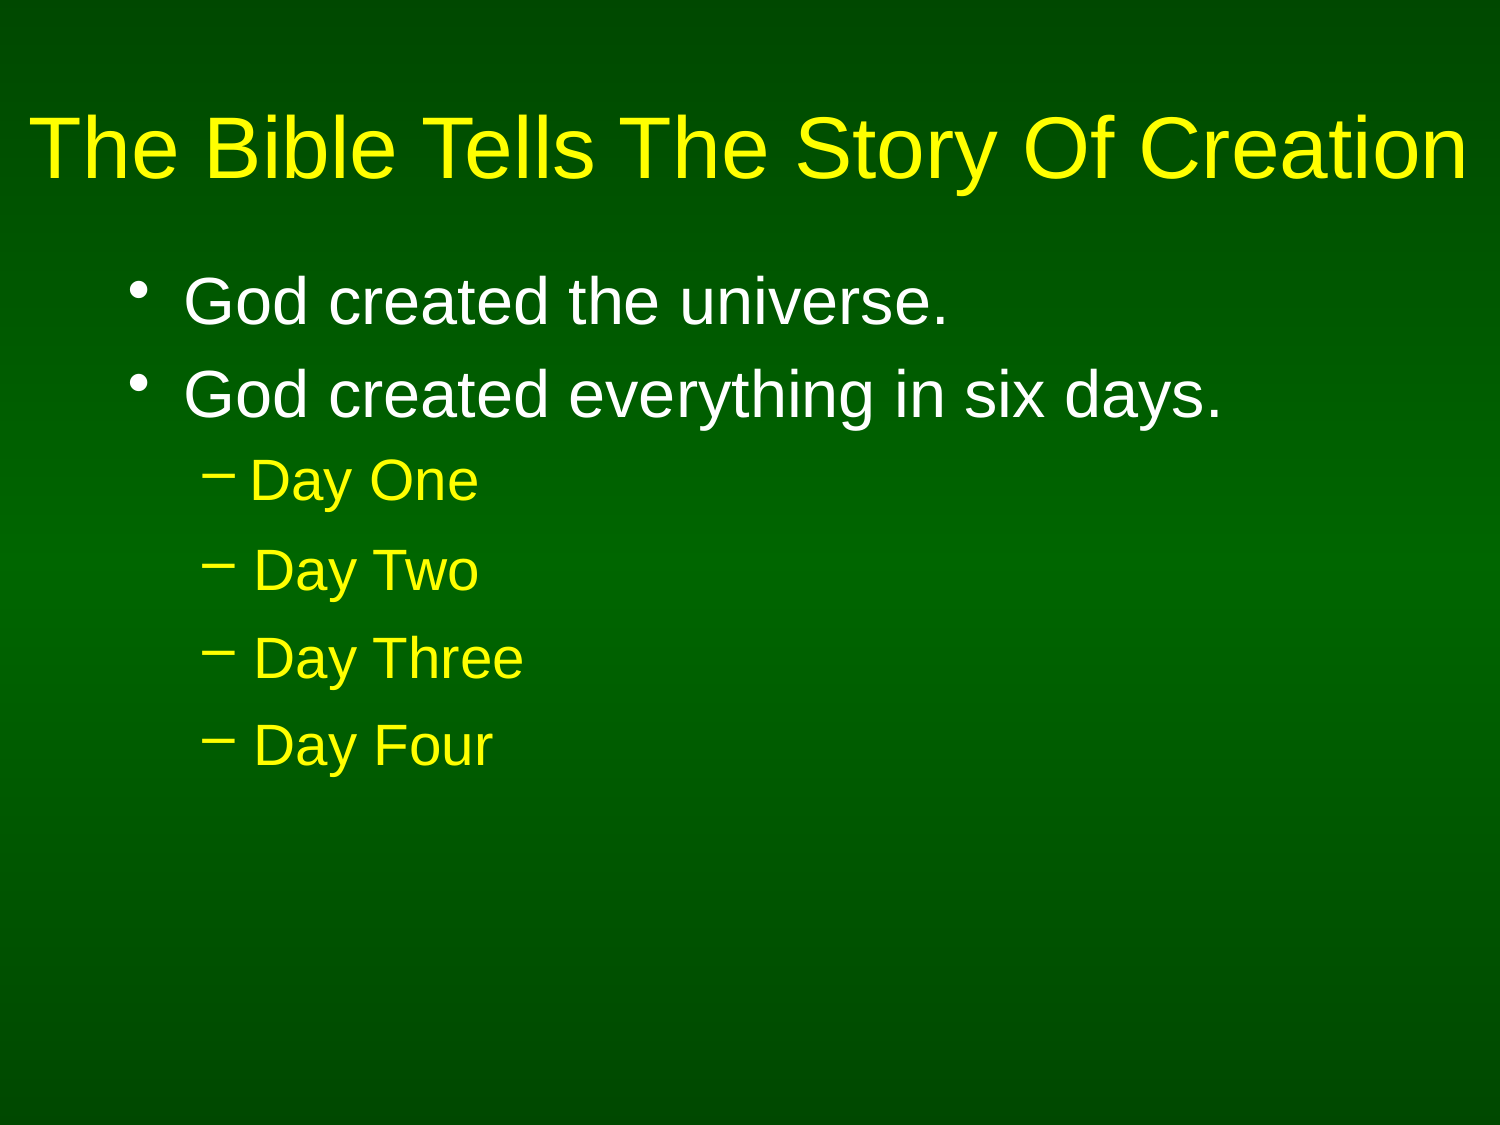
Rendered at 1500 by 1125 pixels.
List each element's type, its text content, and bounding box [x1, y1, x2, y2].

title The Bible Tells The Story Of Creation [0, 50, 1500, 238]
text_box Day Four [187, 699, 563, 785]
text_box Day Three [187, 612, 563, 698]
list God created the universe. God created everything in six days. Day One [112, 249, 1388, 525]
text_box Day Two [187, 525, 513, 610]
